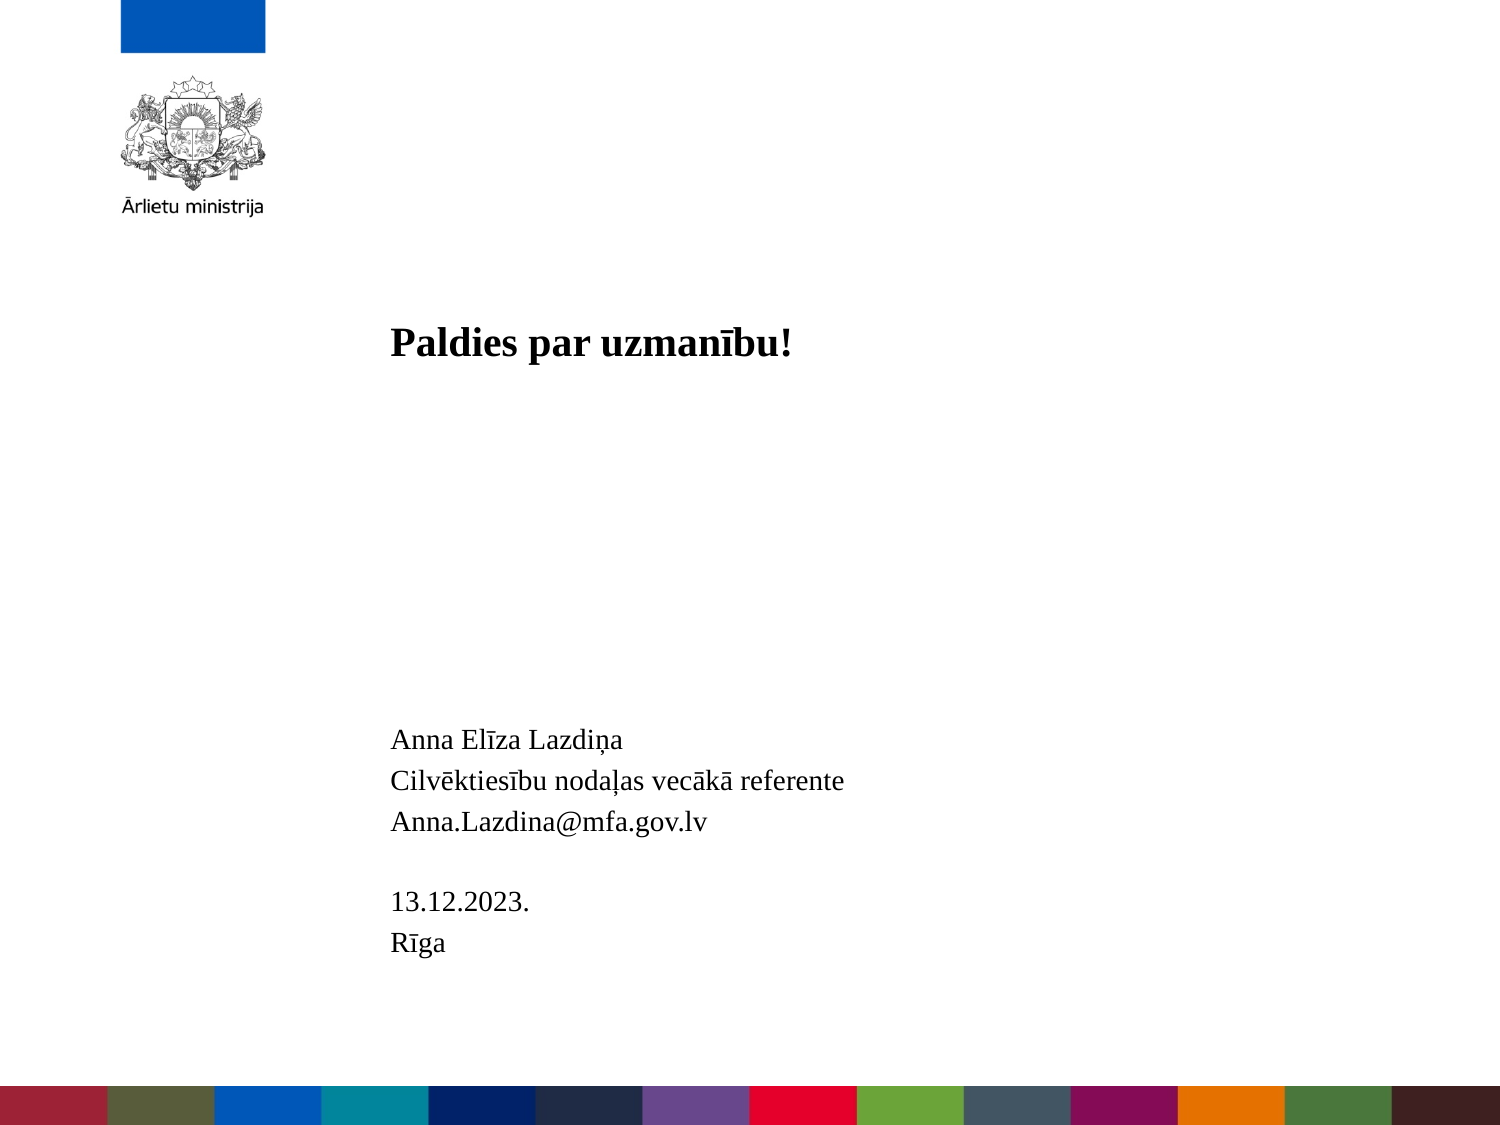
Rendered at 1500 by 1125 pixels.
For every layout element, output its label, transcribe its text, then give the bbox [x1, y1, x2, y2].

picture [0, 1085, 320, 1125]
picture [326, 1085, 1500, 1125]
subtitle Anna Elīza Lazdiņa Cilvēktiesību nodaļas vecākā referente Anna.Lazdina@mfa.gov.lv [375, 712, 1425, 850]
title Paldies par uzmanību! [375, 312, 1413, 700]
text_box 13.12.2023. Rīga [374, 875, 1425, 975]
picture [48, 0, 338, 322]
